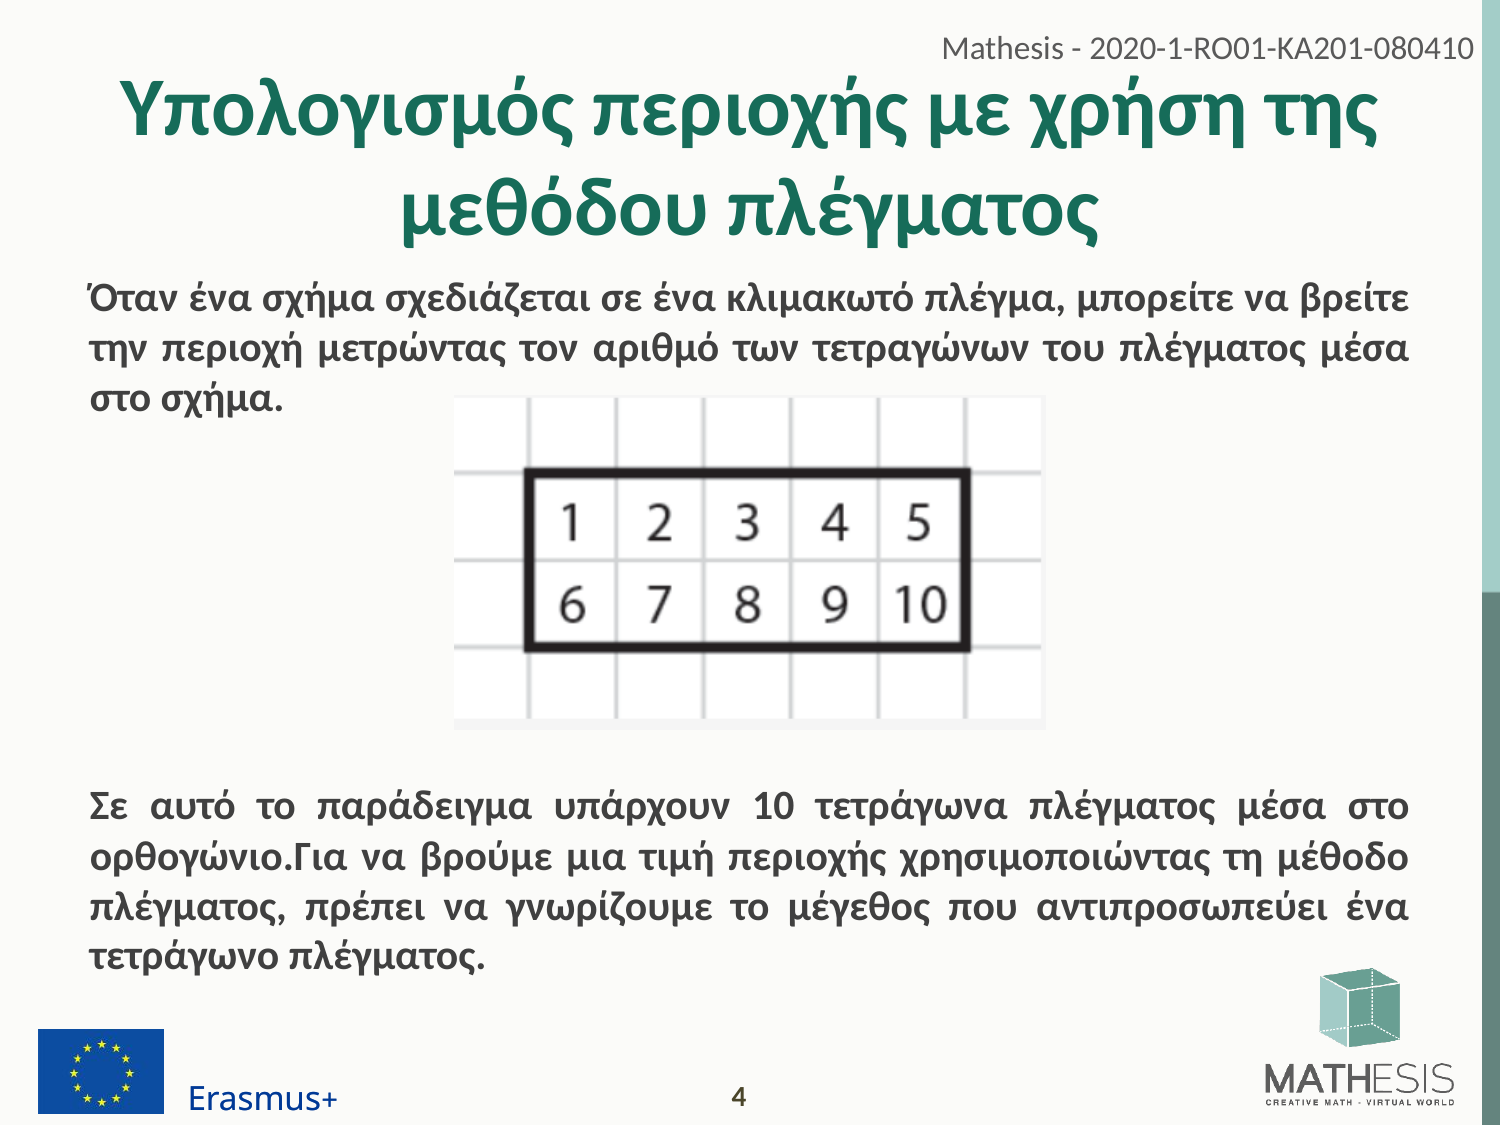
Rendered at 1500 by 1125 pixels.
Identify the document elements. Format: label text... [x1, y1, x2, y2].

picture [38, 1029, 164, 1114]
title Υπολογισμός περιοχής με χρήση της μεθόδου πλέγματος [75, 45, 1425, 233]
list Όταν ένα σχήμα σχεδιάζεται σε ένα κλιμακωτό πλέγμα, μπορείτε να βρείτε την περιοχή μετρώντας τον αριθμό των τετραγώνων του πλέγματος μέσα στο σχήμα. Σε αυτό το παράδειγμα υπάρχουν 10 τετράγωνα πλέγματος μέσα στο ορθογώνιο.Για να βρούμε μια τιμή περιοχής χρησιμοποιώντας τη μέθοδο πλέγματος, πρέπει να γνωρίζουμε το μέγεθος που αντιπροσωπεύει ένα τετράγωνο πλέγματος. [75, 262, 1425, 1005]
picture [454, 394, 1046, 730]
